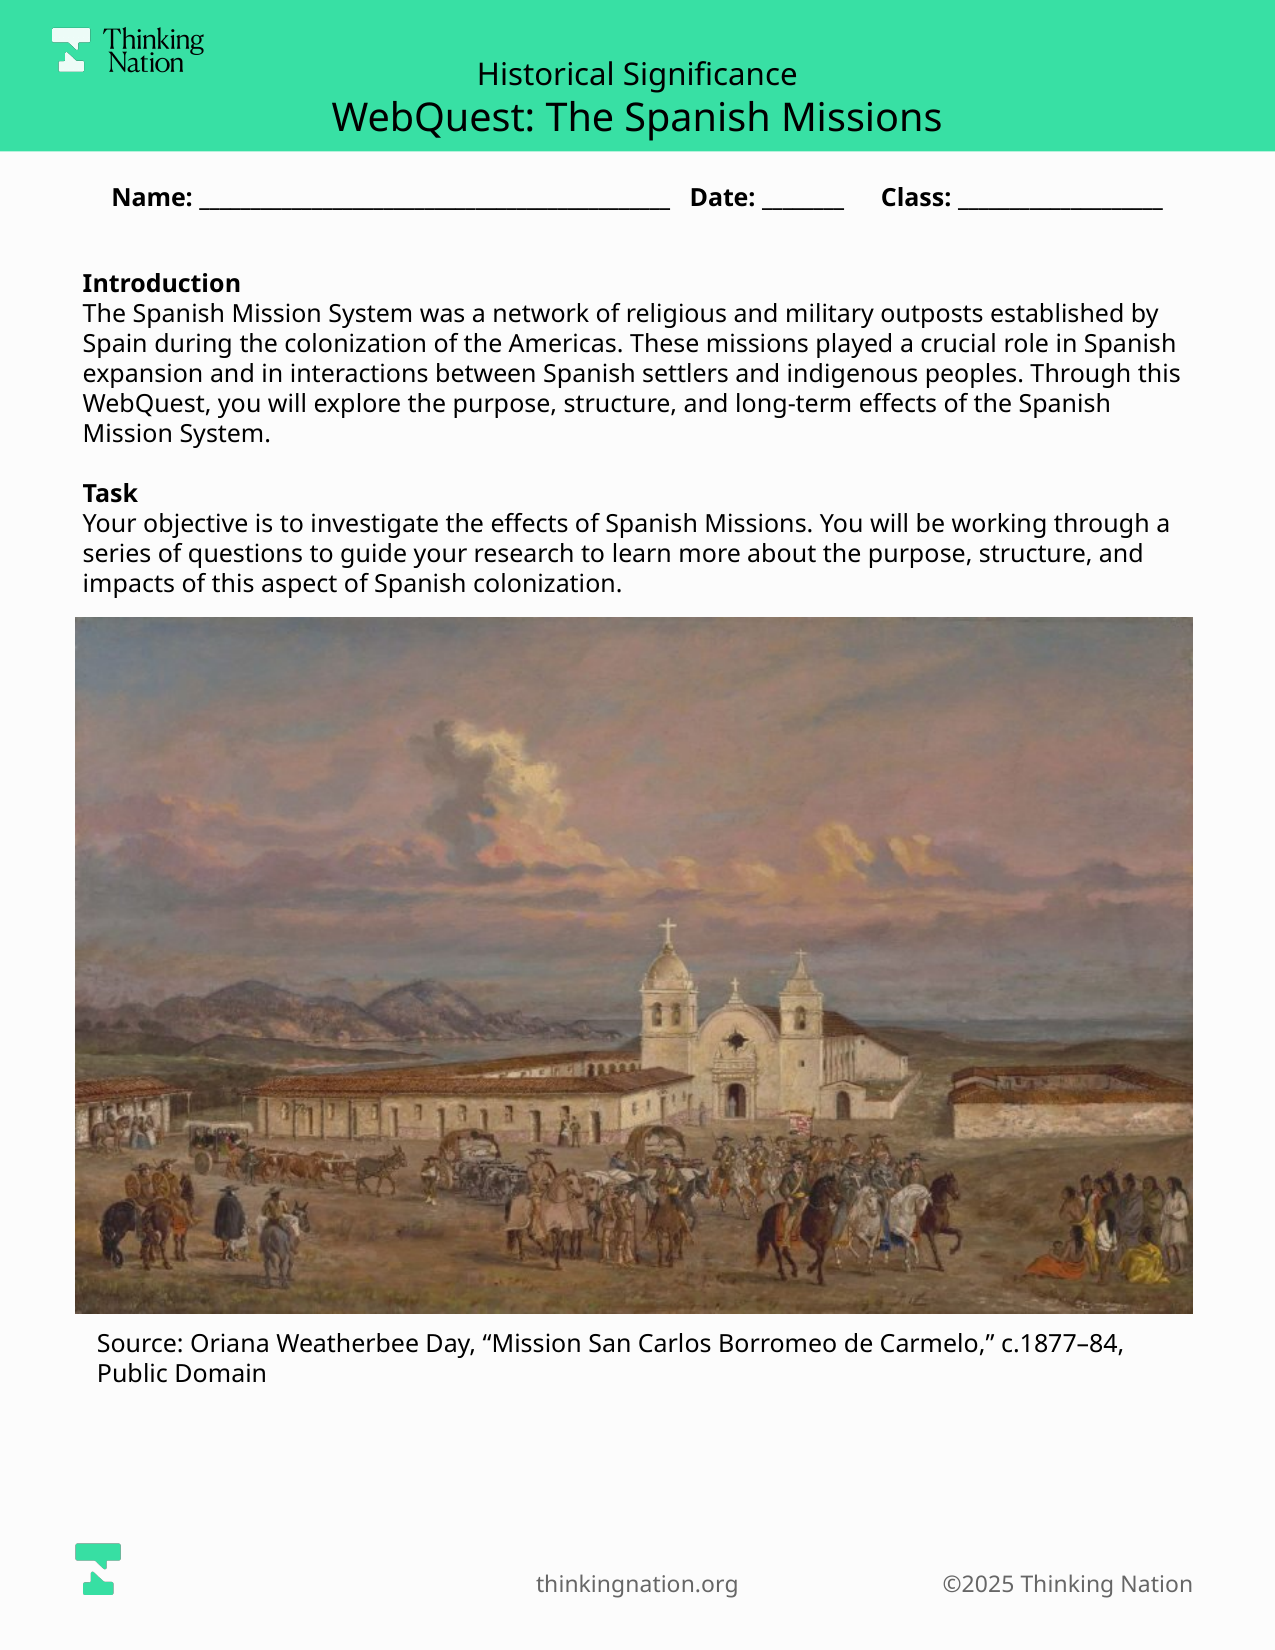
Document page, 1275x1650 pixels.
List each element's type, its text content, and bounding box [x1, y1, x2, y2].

picture [62, 1533, 134, 1605]
text_box Historical Significance WebQuest: The Spanish Missions [0, 0, 1275, 152]
text_box Introduction The Spanish Mission System was a network of religious and military outposts established by Spain during the colonization of the Americas. These missions played a crucial role in Spanish expansion and in interactions between Spanish settlers and indigenous peoples. Through this WebQuest, you will explore the purpose, structure, and long-term effects of the Spanish Mission System. Task Your objective is to investigate the effects of Spanish Missions. You will be working through a series of questions to guide your research to learn more about the purpose, structure, and impacts of this aspect of Spanish colonization. [67, 252, 1208, 613]
text_box Name: ______________________________________________ Date: ________ Class: ____________________ [35, 166, 1239, 227]
picture [75, 616, 1194, 1314]
text_box ©2025 Thinking Nation [907, 1553, 1210, 1605]
picture [35, 13, 210, 87]
text_box thinkingnation.org [486, 1553, 789, 1605]
text_box Source: Oriana Weatherbee Day, “Mission San Carlos Borromeo de Carmelo,” c.1877–84, Public Domain [81, 1312, 1200, 1360]
